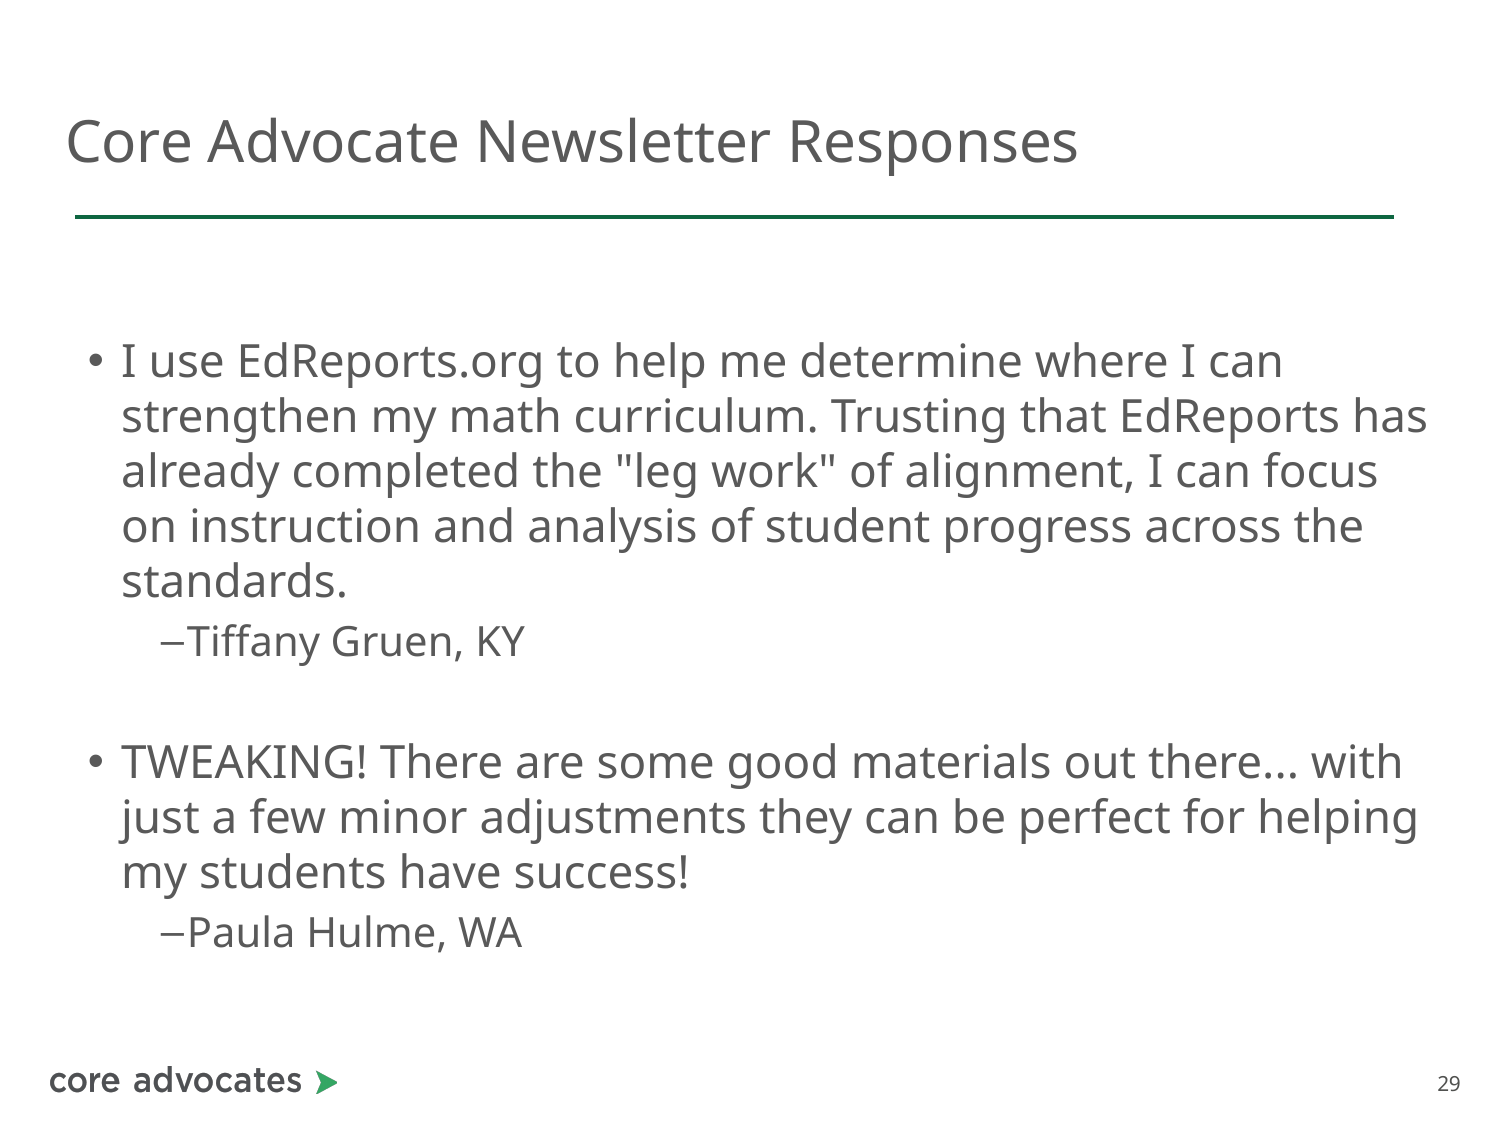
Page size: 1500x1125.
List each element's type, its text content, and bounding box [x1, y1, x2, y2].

picture [50, 1066, 337, 1094]
list I use EdReports.org to help me determine where I can strengthen my math curriculum. Trusting that EdReports has already completed the "leg work" of alignment, I can focus on instruction and analysis of student progress across the standards. Tiffany Gruen, KY TWEAKING! There are some good materials out there... with just a few minor adjustments they can be perfect for helping my students have success! Paula Hulme, WA [50, 257, 1457, 1001]
title Core Advocate Newsletter Responses [50, 45, 1457, 233]
